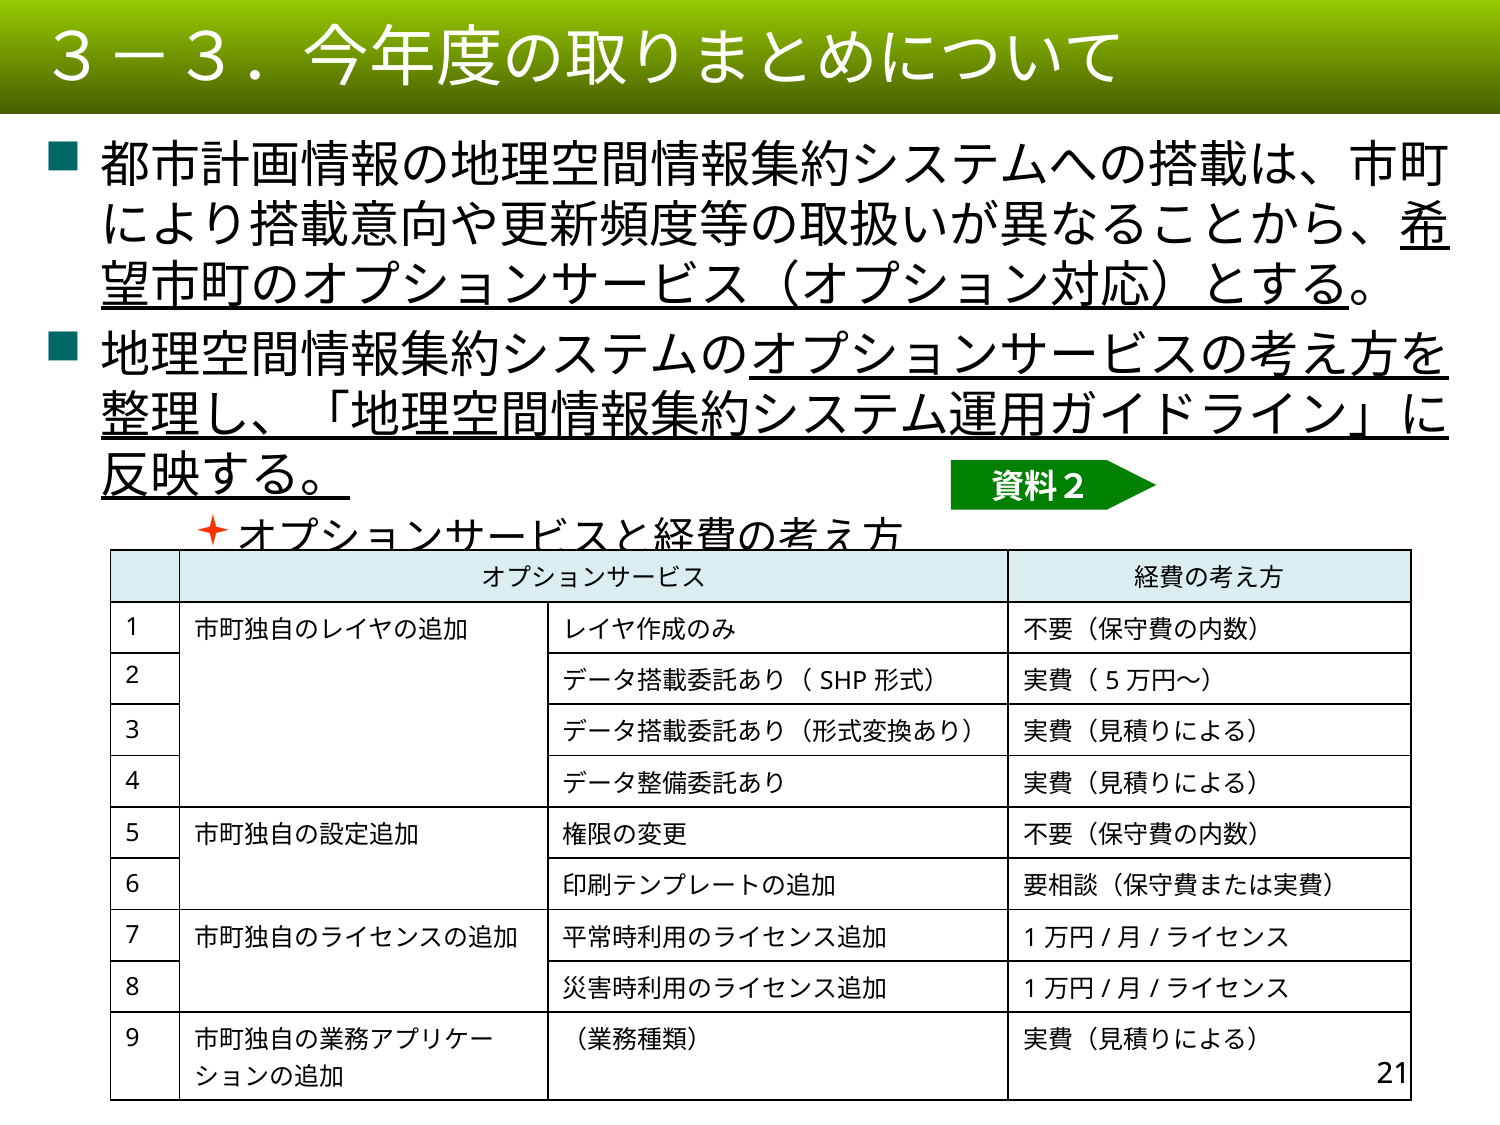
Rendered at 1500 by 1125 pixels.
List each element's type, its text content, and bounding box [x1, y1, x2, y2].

text_box ３－３．今年度の取りまとめについて [25, 12, 1500, 96]
table_cell 不要（保守費の内数） [1009, 603, 1410, 652]
table_cell 市町独自の設定追加 [180, 808, 547, 909]
table_cell 平常時利用のライセンス追加 [549, 910, 1007, 960]
table_cell 9 [111, 1013, 179, 1099]
table_cell 4 [111, 756, 179, 806]
table_header オプションサービス [180, 551, 1007, 601]
table_cell 市町独自のレイヤの追加 [180, 603, 547, 806]
table_cell データ整備委託あり [549, 756, 1007, 806]
list 都市計画情報の地理空間情報集約システムへの搭載は、市町により搭載意向や更新頻度等の取扱いが異なることから、希望市町のオプションサービス（オプション対応）とする。 地理空間情報集約システムのオプションサービスの考え方を整理し、「地理空間情報集約システム運用ガイドライン」に反映する。 オプションサービスと経費の考え方 [29, 124, 1469, 568]
table_cell 不要（保守費の内数） [1009, 808, 1410, 857]
table_cell 実費（見積りによる） [1009, 756, 1410, 806]
table_cell 権限の変更 [549, 808, 1007, 857]
table_cell 3 [111, 705, 179, 755]
table_cell 実費（5万円～） [1009, 654, 1410, 703]
table_cell 5 [111, 808, 179, 857]
table_cell 印刷テンプレートの追加 [549, 859, 1007, 909]
table_cell データ搭載委託あり（SHP形式） [549, 654, 1007, 703]
table_cell 市町独自のライセンスの追加 [180, 910, 547, 1011]
text_box 20 [1074, 1046, 1425, 1103]
table_cell 実費（見積りによる） [1009, 705, 1410, 755]
table_header 経費の考え方 [1009, 551, 1410, 601]
table_cell 市町独自の業務アプリケーションの追加 [180, 1013, 547, 1099]
table_cell 1 [111, 603, 179, 652]
text_box 資料２ [950, 460, 1157, 510]
table_cell 要相談（保守費または実費） [1009, 859, 1410, 909]
table_cell 2 [111, 654, 179, 703]
table_cell 実費（見積りによる） [1009, 1013, 1410, 1099]
table_cell 1万円/月/ライセンス [1009, 910, 1410, 960]
table_cell 6 [111, 859, 179, 909]
table_cell レイヤ作成のみ [549, 603, 1007, 652]
table_cell 1万円/月/ライセンス [1009, 962, 1410, 1011]
table_cell 7 [111, 910, 179, 960]
table_cell データ搭載委託あり（形式変換あり） [549, 705, 1007, 755]
table_cell 災害時利用のライセンス追加 [549, 962, 1007, 1011]
table_cell （業務種類） [549, 1013, 1007, 1099]
table_header [111, 551, 179, 601]
table_cell 8 [111, 962, 179, 1011]
